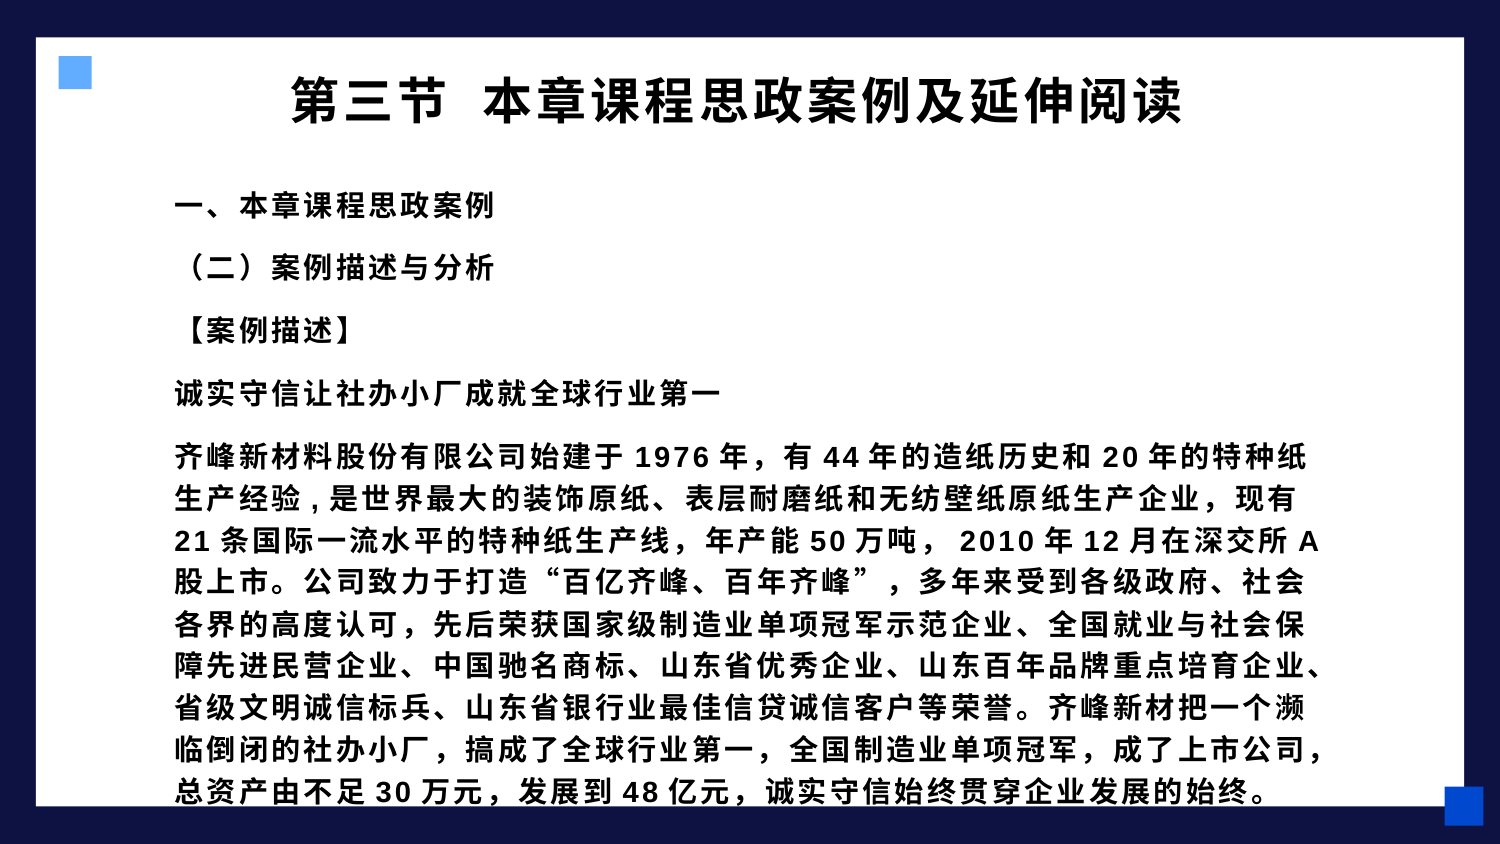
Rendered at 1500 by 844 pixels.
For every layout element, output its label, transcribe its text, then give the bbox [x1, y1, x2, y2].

title 第三节 本章课程思政案例及延伸阅读 [141, 48, 1327, 138]
list 一、本章课程思政案例 （二）案例描述与分析 【案例描述】 诚实守信让社办小厂成就全球行业第一 齐峰新材料股份有限公司始建于1976年，有44年的造纸历史和20年的特种纸生产经验,是世界最大的装饰原纸、表层耐磨纸和无纺壁纸原纸生产企业，现有21条国际一流水平的特种纸生产线，年产能50万吨，2010年12月在深交所A股上市。公司致力于打造“百亿齐峰、百年齐峰”，多年来受到各级政府、社会各界的高度认可，先后荣获国家级制造业单项冠军示范企业、全国就业与社会保障先进民营企业、中国驰名商标、山东省优秀企业、山东百年品牌重点培育企业、省级文明诚信标兵、山东省银行业最佳信贷诚信客户等荣誉。齐峰新材把一个濒临倒闭的社办小厂，搞成了全球行业第一，全国制造业单项冠军，成了上市公司，总资产由不足30万元，发展到48亿元，诚实守信始终贯穿企业发展的始终。 [157, 179, 1353, 604]
